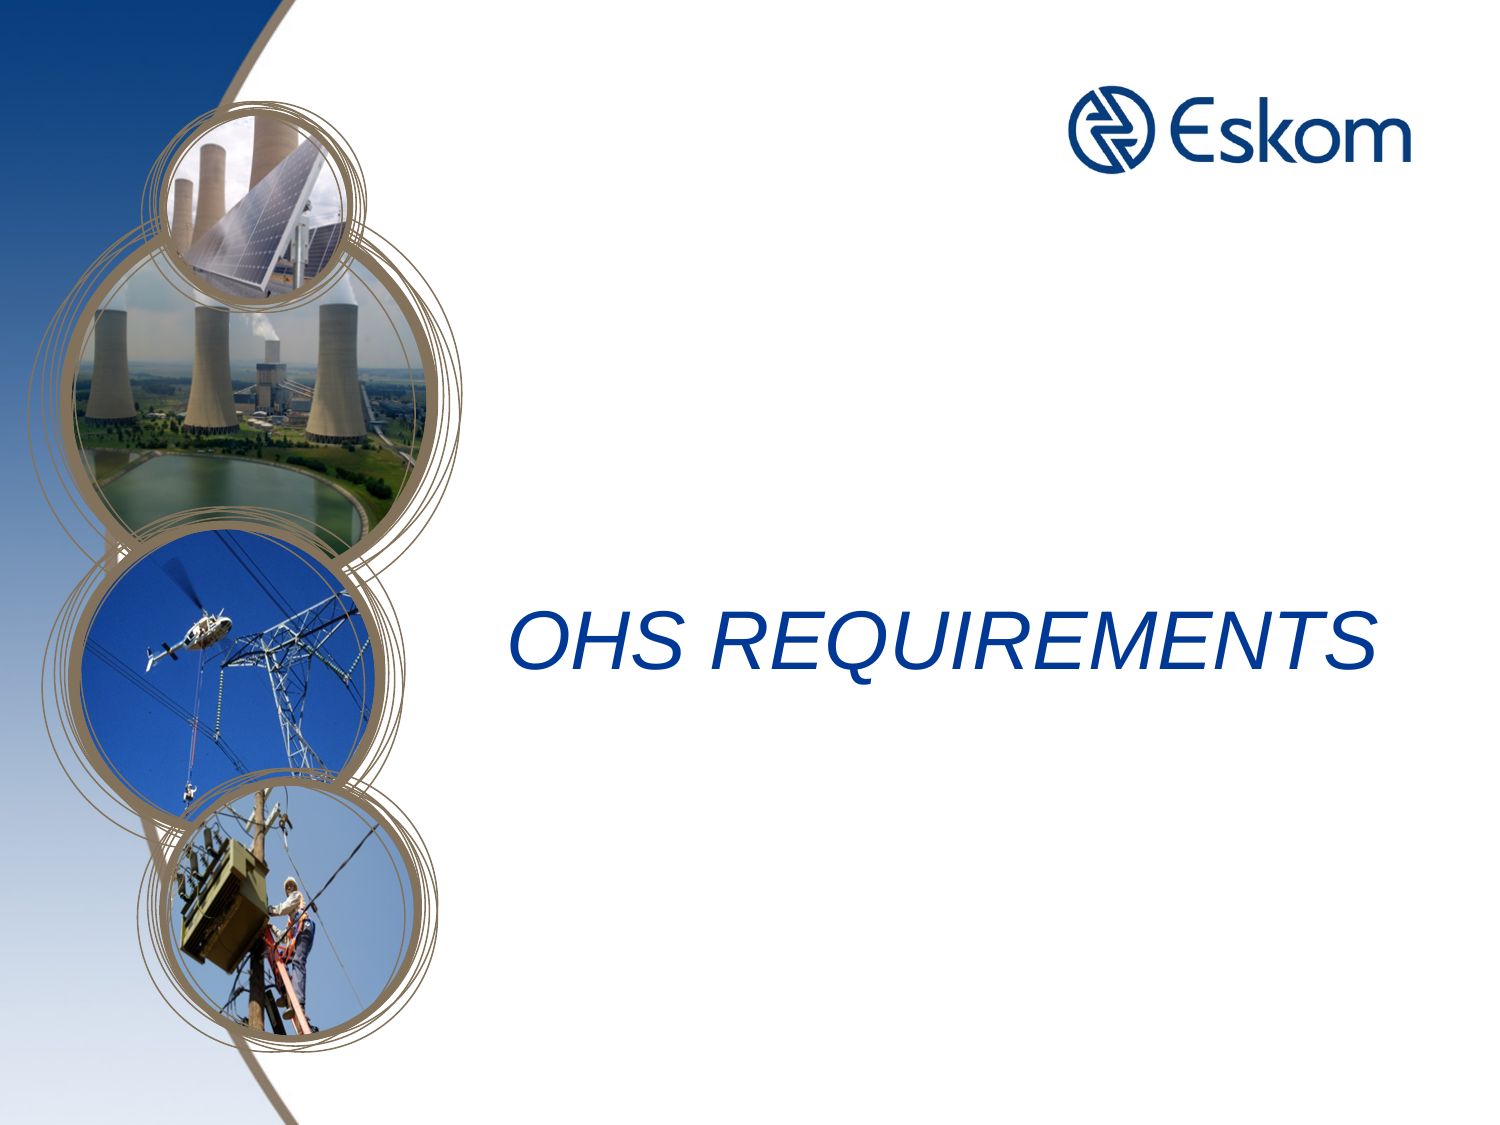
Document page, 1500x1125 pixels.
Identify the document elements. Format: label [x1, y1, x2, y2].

text_box [137, 768, 438, 1053]
text_box [41, 506, 406, 850]
text_box [0, 0, 1500, 1125]
text_box [141, 101, 367, 313]
text_box [27, 200, 462, 610]
